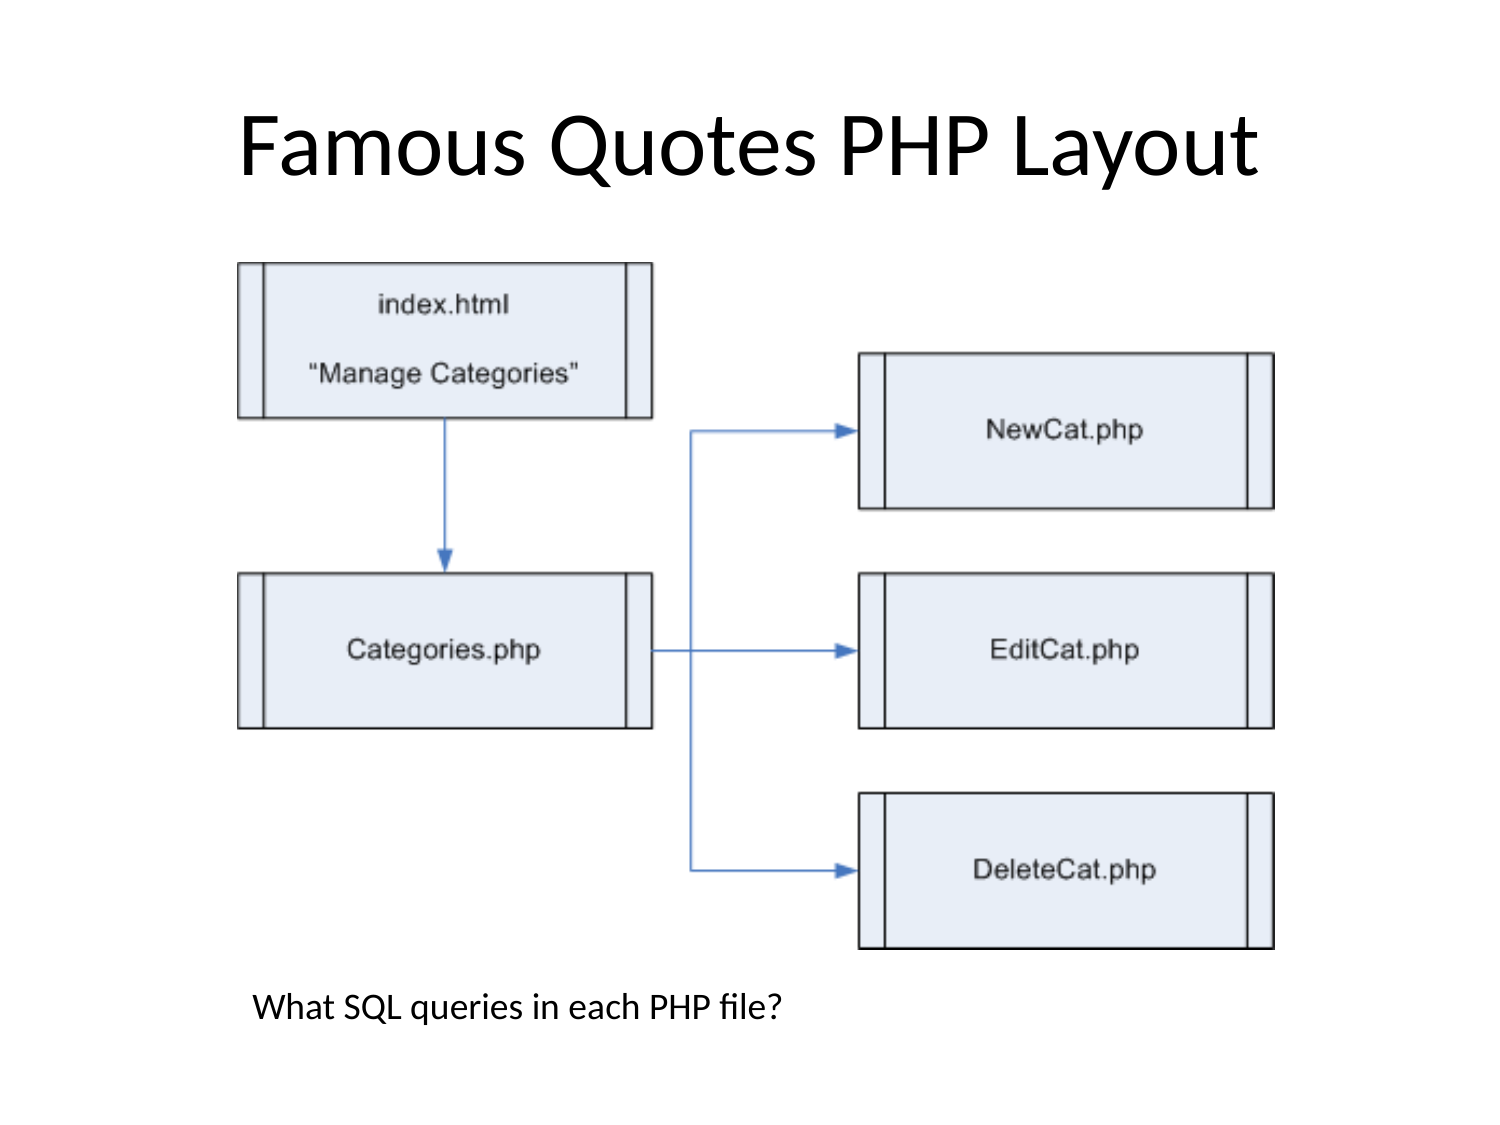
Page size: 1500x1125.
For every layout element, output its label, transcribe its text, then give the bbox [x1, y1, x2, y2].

picture [237, 262, 1275, 951]
text_box What SQL queries in each PHP file? [237, 974, 1263, 1035]
title Famous Quotes PHP Layout [75, 45, 1425, 233]
